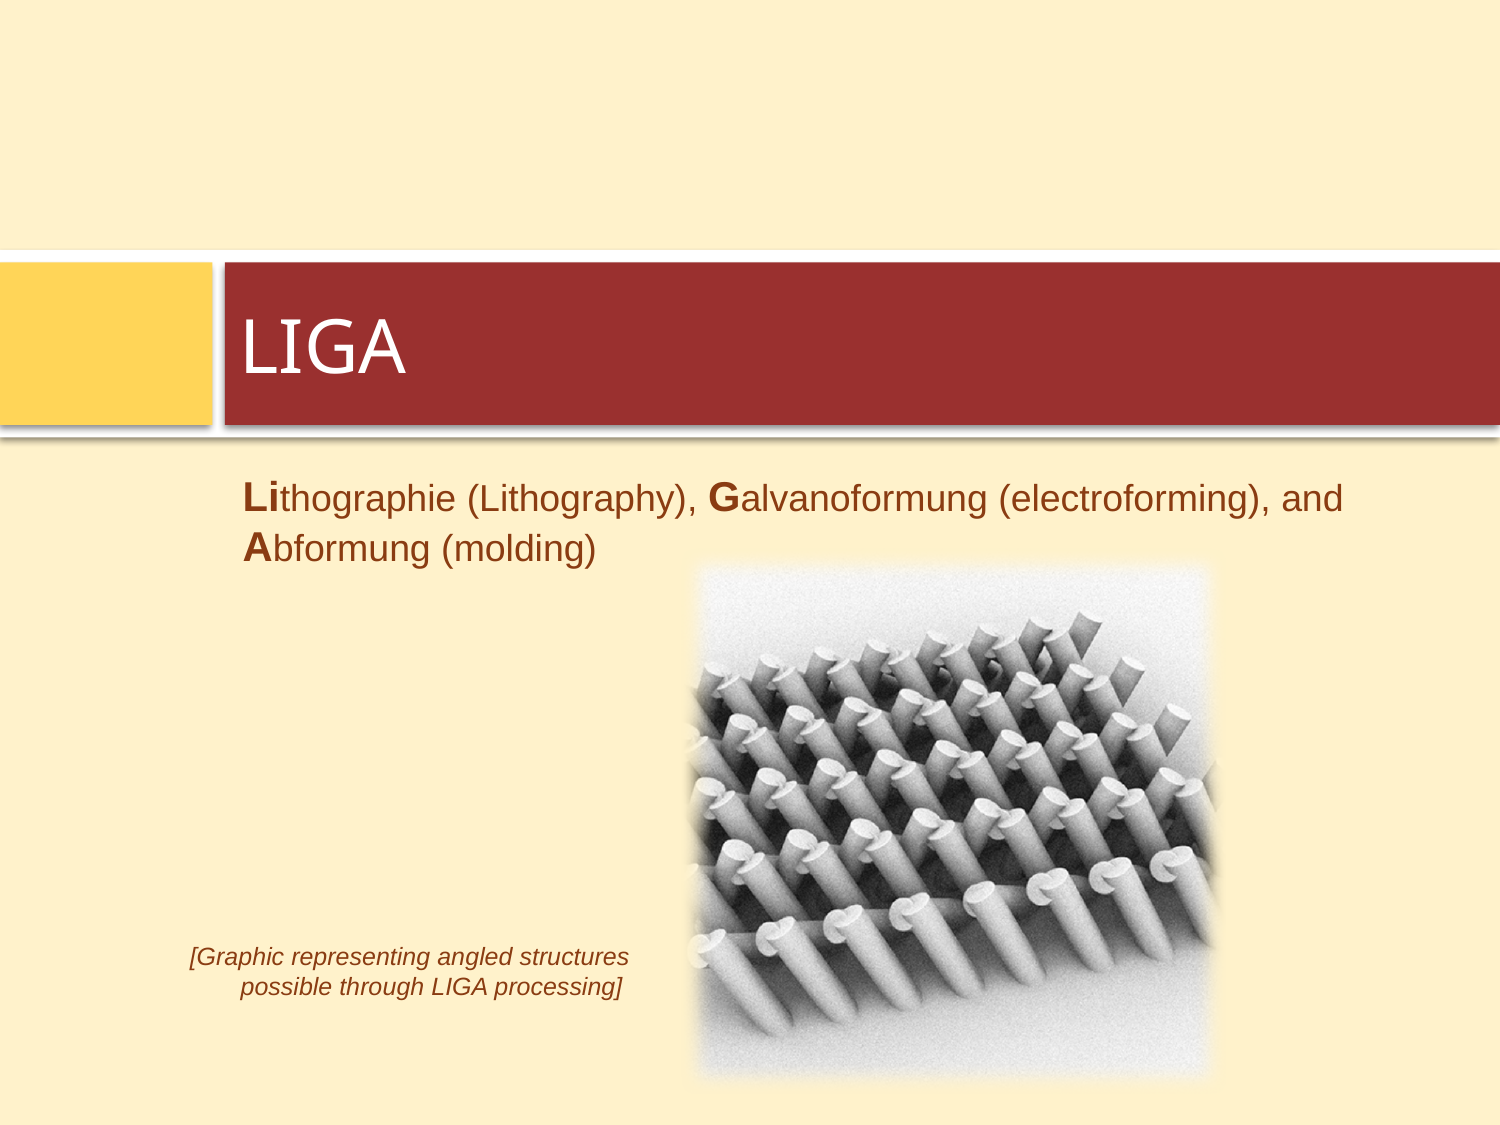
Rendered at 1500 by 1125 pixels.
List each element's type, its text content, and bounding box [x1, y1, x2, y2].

text_box [Graphic representing angled structures possible through LIGA processing] [125, 932, 646, 1008]
picture [679, 547, 1227, 1095]
text_box Lithographie (Lithography), Galvanoformung (electroforming), and Abformung (molding) [228, 462, 1455, 577]
title LIGA [225, 262, 1475, 425]
